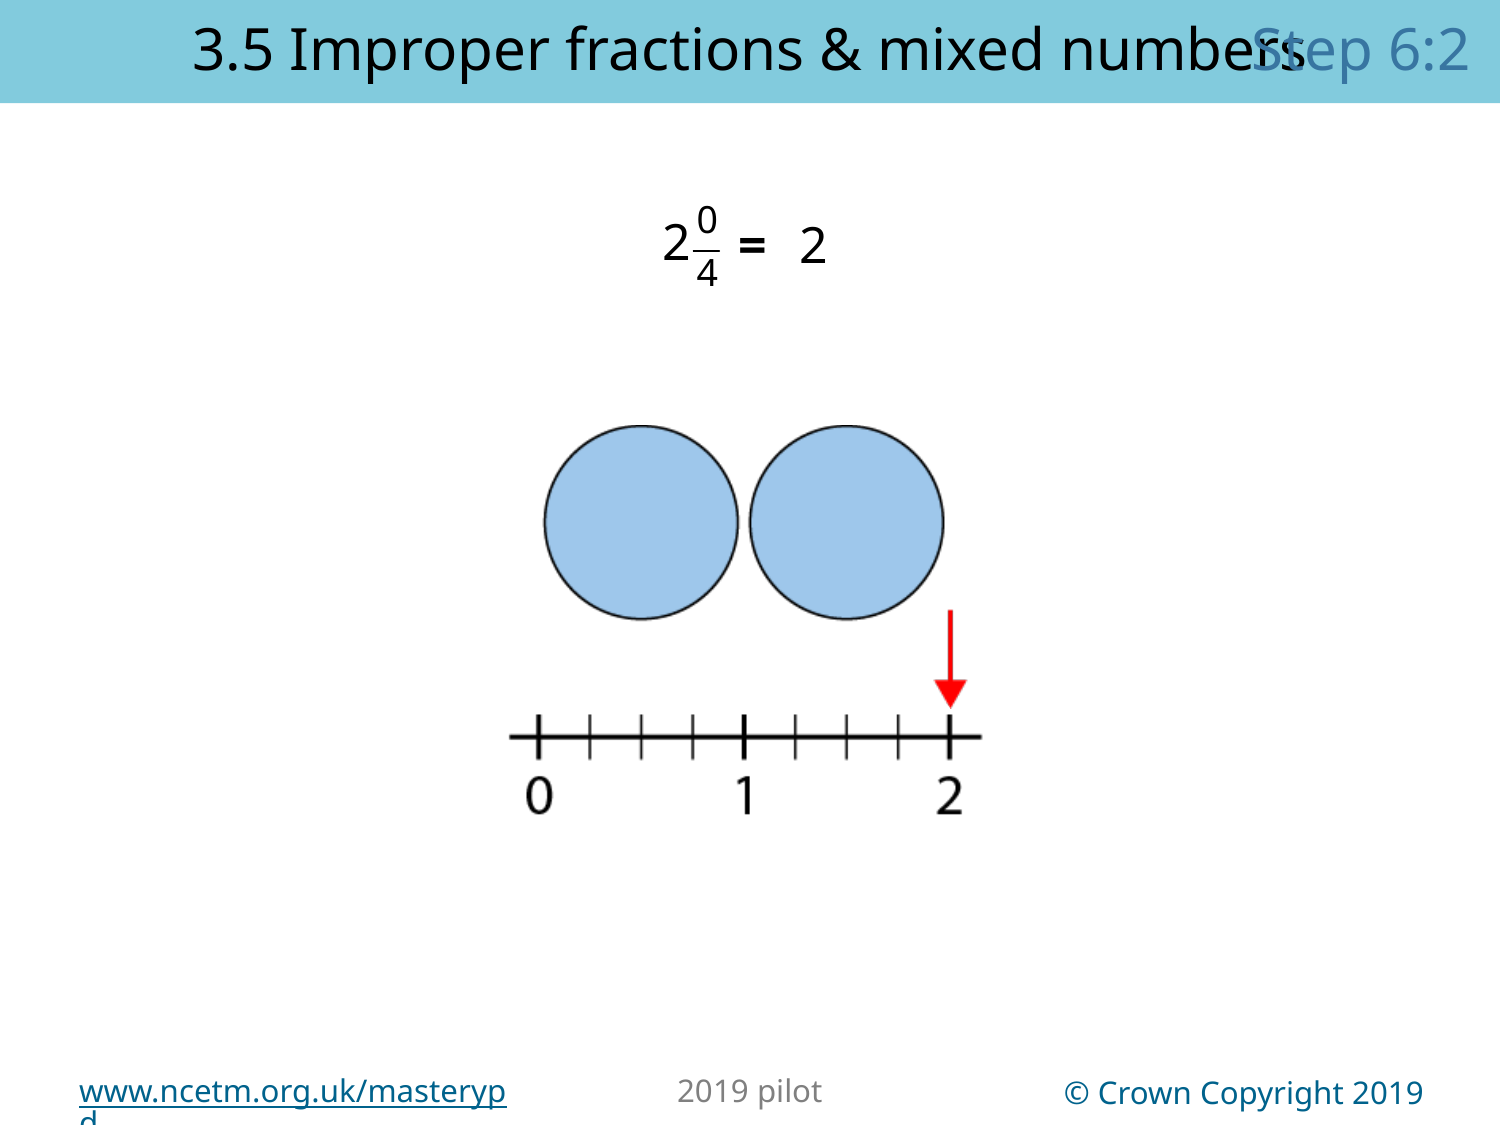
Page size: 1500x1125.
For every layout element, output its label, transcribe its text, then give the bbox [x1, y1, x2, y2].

list Step 6:2 [0, 0, 1500, 104]
picture [101, 425, 1399, 881]
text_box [660, 199, 726, 292]
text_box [737, 223, 830, 268]
